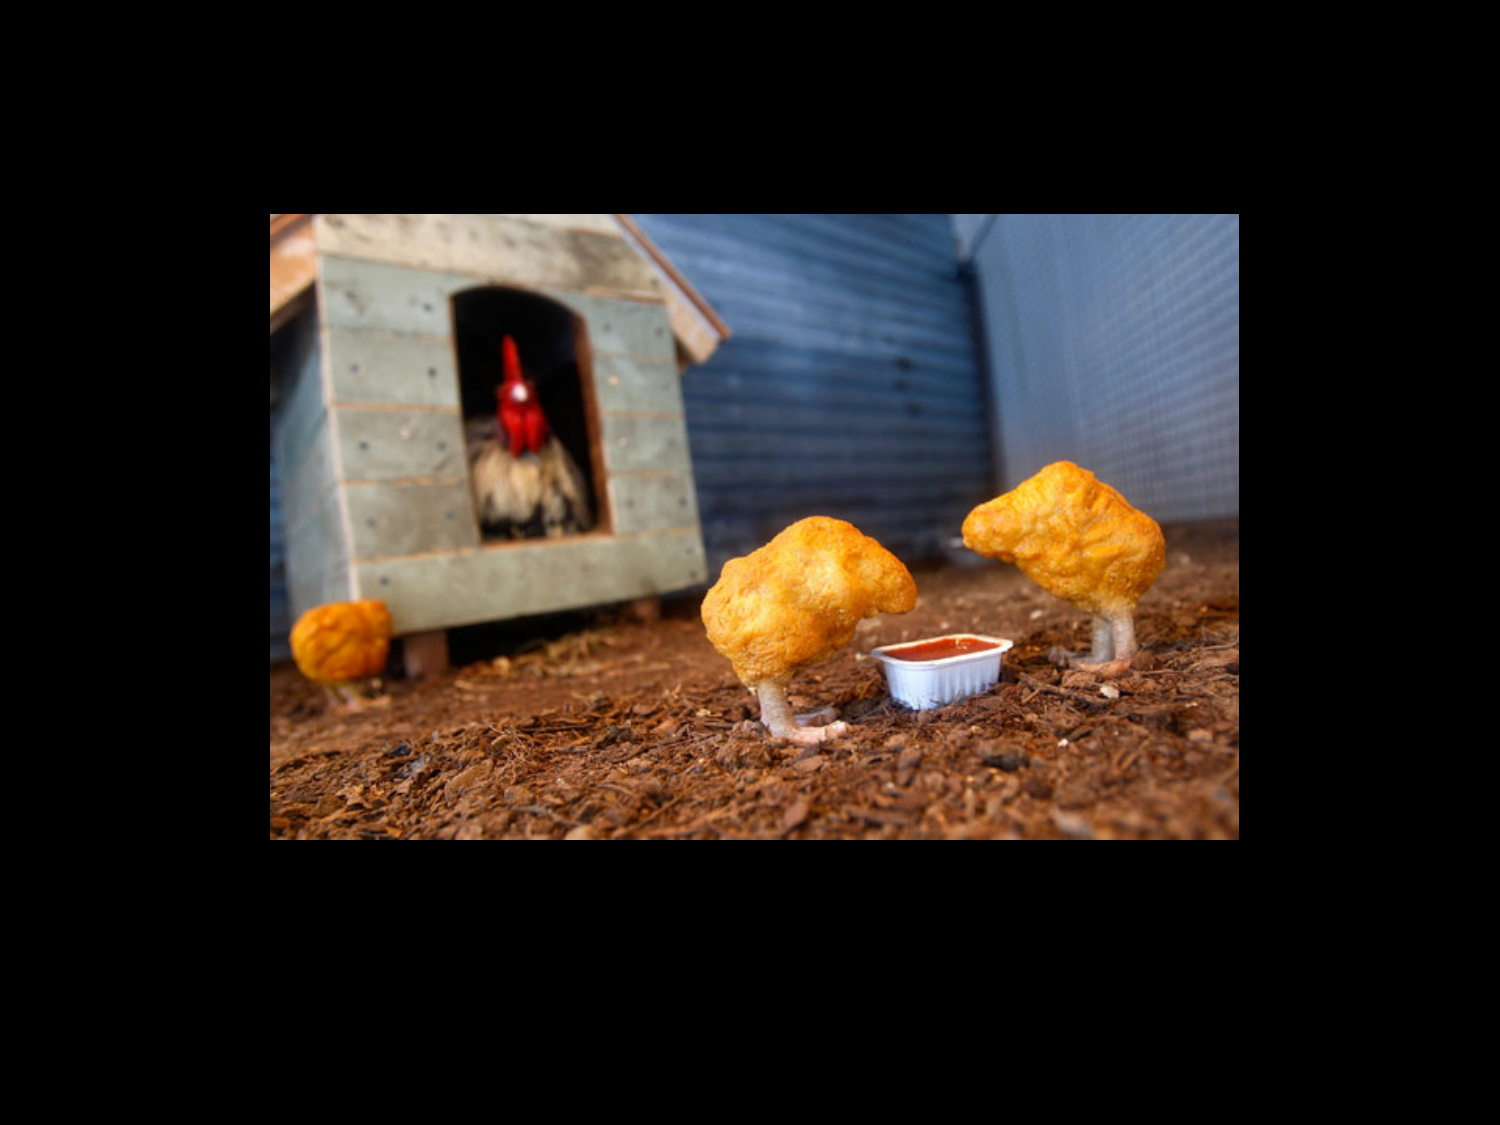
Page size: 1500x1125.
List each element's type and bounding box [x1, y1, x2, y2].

picture [269, 214, 1240, 841]
